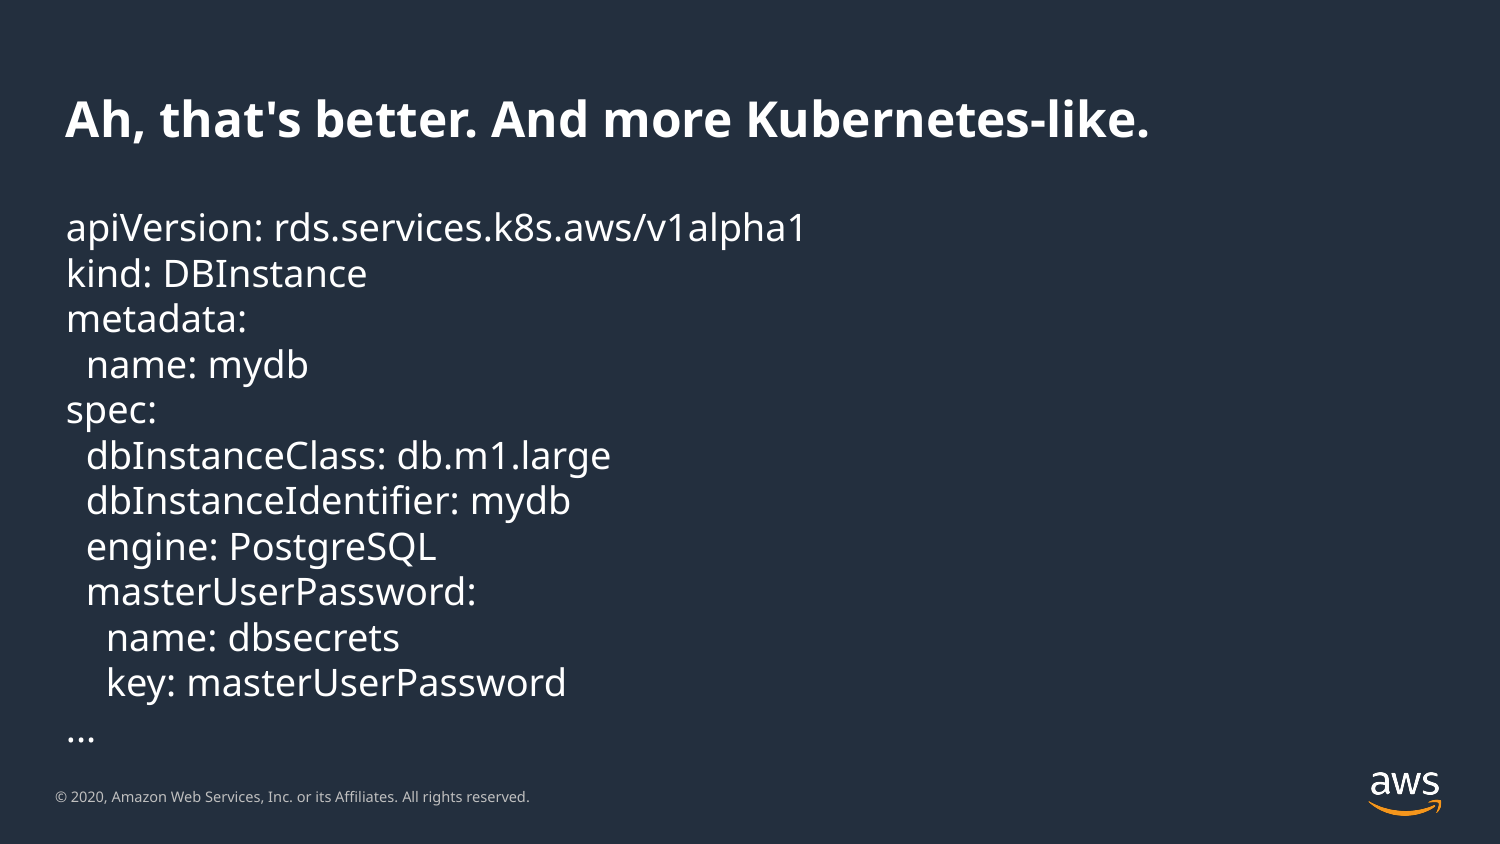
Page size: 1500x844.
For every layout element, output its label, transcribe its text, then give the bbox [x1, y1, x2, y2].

text_box apiVersion: rds.services.k8s.aws/v1alpha1 kind: DBInstance metadata: name: mydb spec: dbInstanceClass: db.m1.large dbInstanceIdentifier: mydb engine: PostgreSQL masterUserPassword: name: dbsecrets key: masterUserPassword ... [51, 189, 1449, 750]
text_box Ah, that's better. And more Kubernetes-like. [51, 72, 1449, 167]
